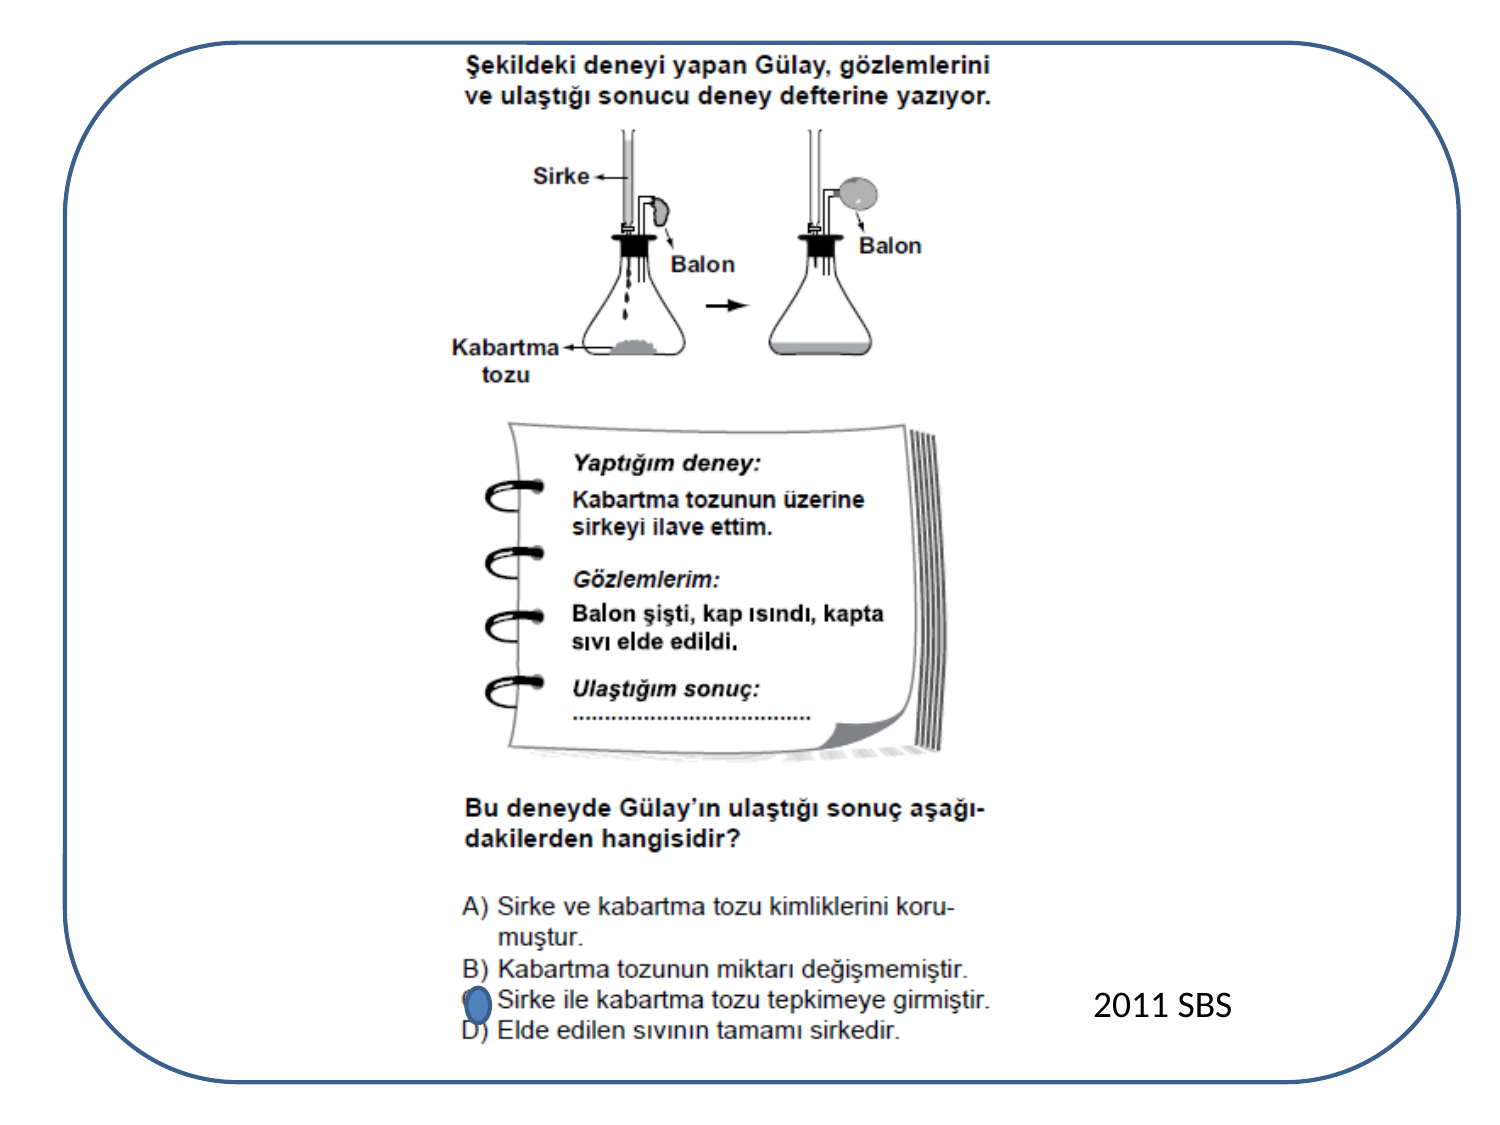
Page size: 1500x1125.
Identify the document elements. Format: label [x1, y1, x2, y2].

text_box [62, 40, 1461, 1085]
picture [445, 34, 1011, 1068]
